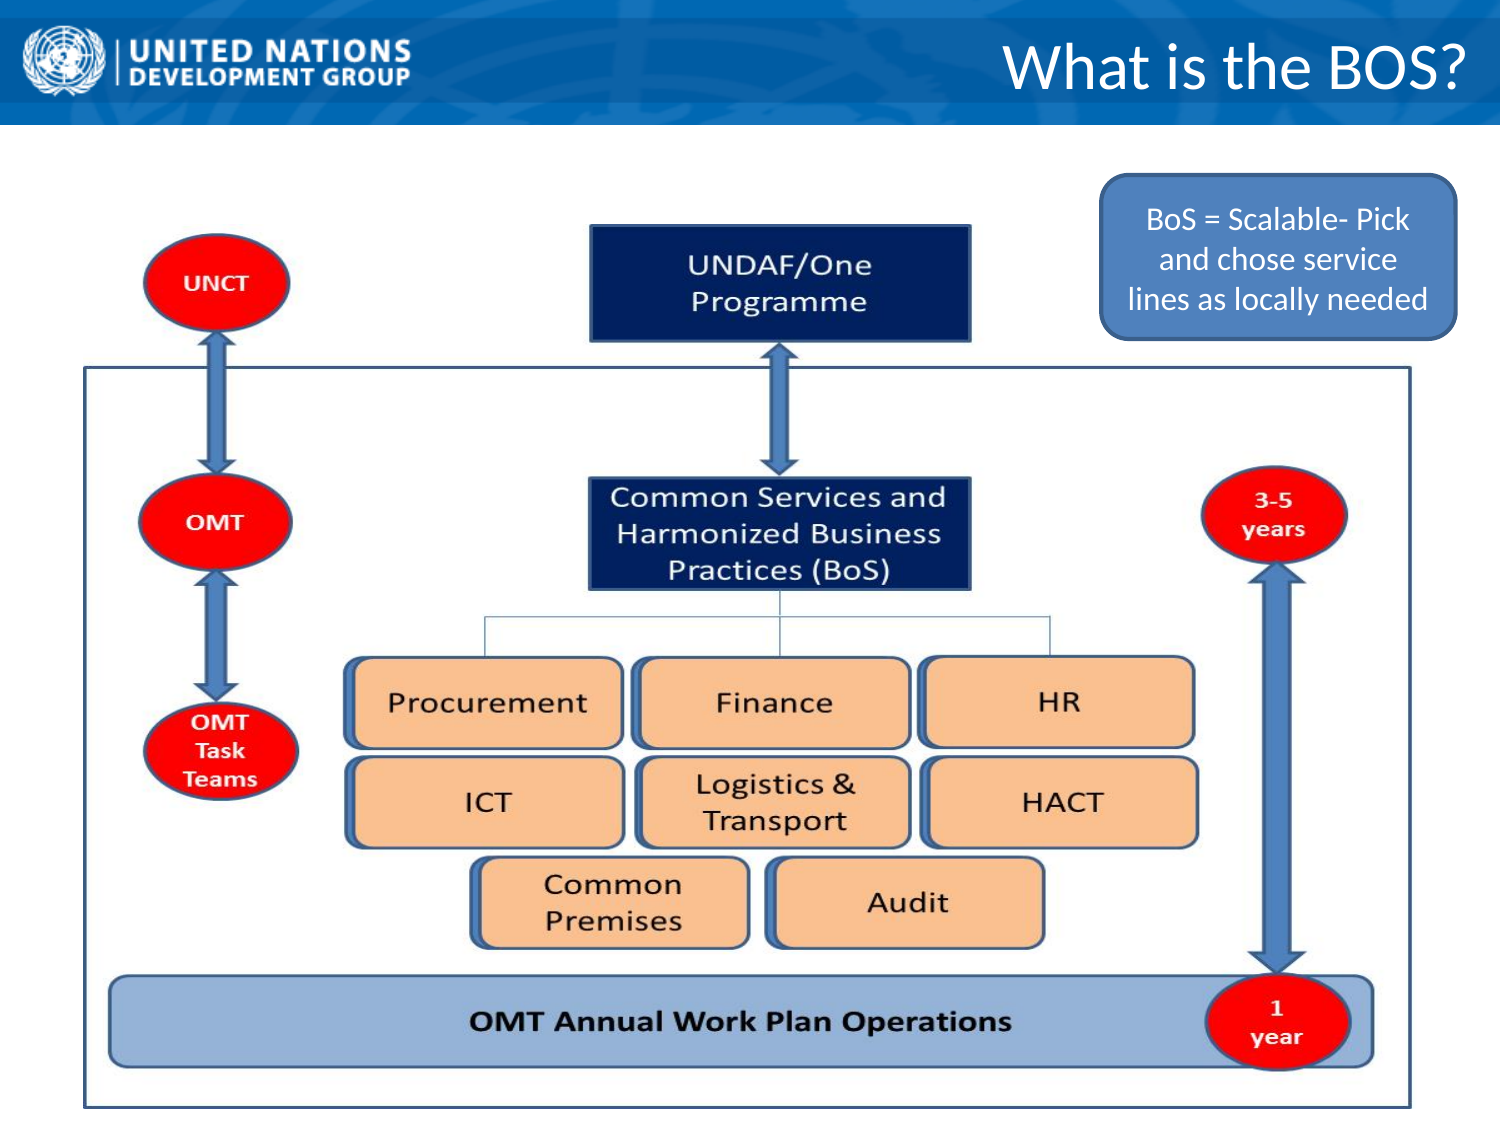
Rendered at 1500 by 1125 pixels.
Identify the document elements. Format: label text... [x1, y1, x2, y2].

picture [82, 224, 1418, 1109]
picture [0, 0, 99, 125]
text_box BoS = Scalable- Pick and chose service lines as locally needed [1099, 172, 1458, 342]
title What is the BOS? [99, 0, 1500, 157]
